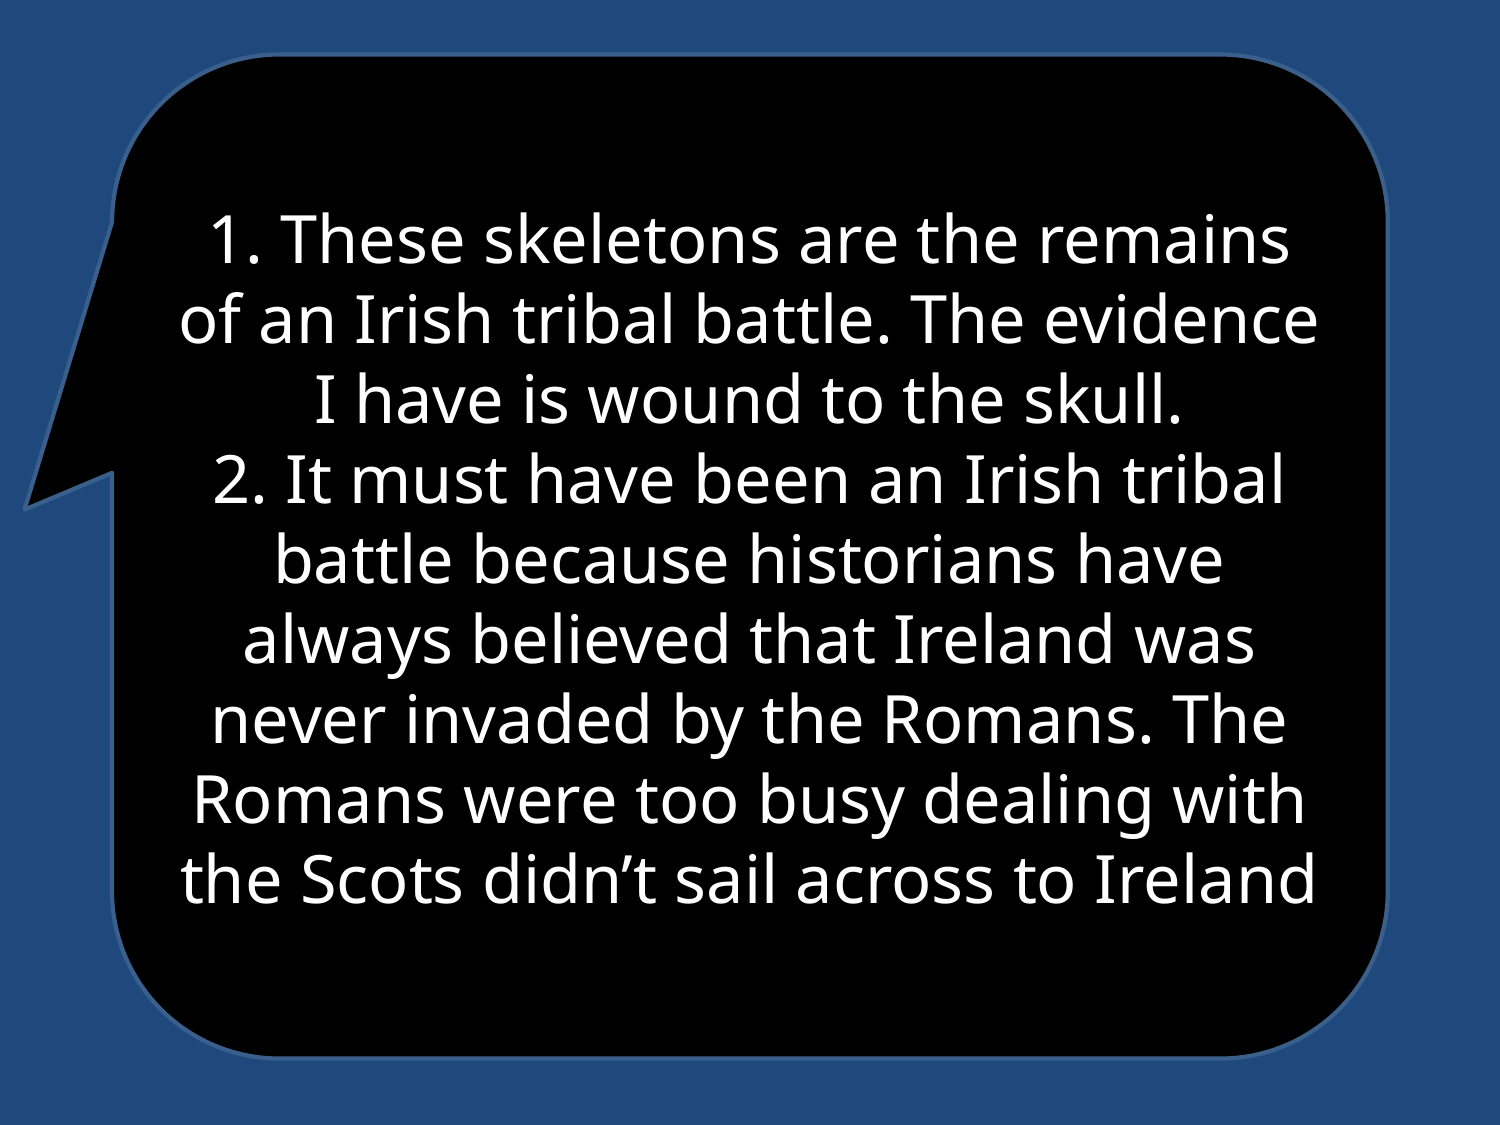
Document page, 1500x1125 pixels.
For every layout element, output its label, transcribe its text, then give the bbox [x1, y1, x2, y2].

text_box 1. These skeletons are the remains of an Irish tribal battle. The evidence I have is wound to the skull. 2. It must have been an Irish tribal battle because historians have always believed that Ireland was never invaded by the Romans. The Romans were too busy dealing with the Scots didn’t sail across to Ireland [22, 52, 1390, 1061]
